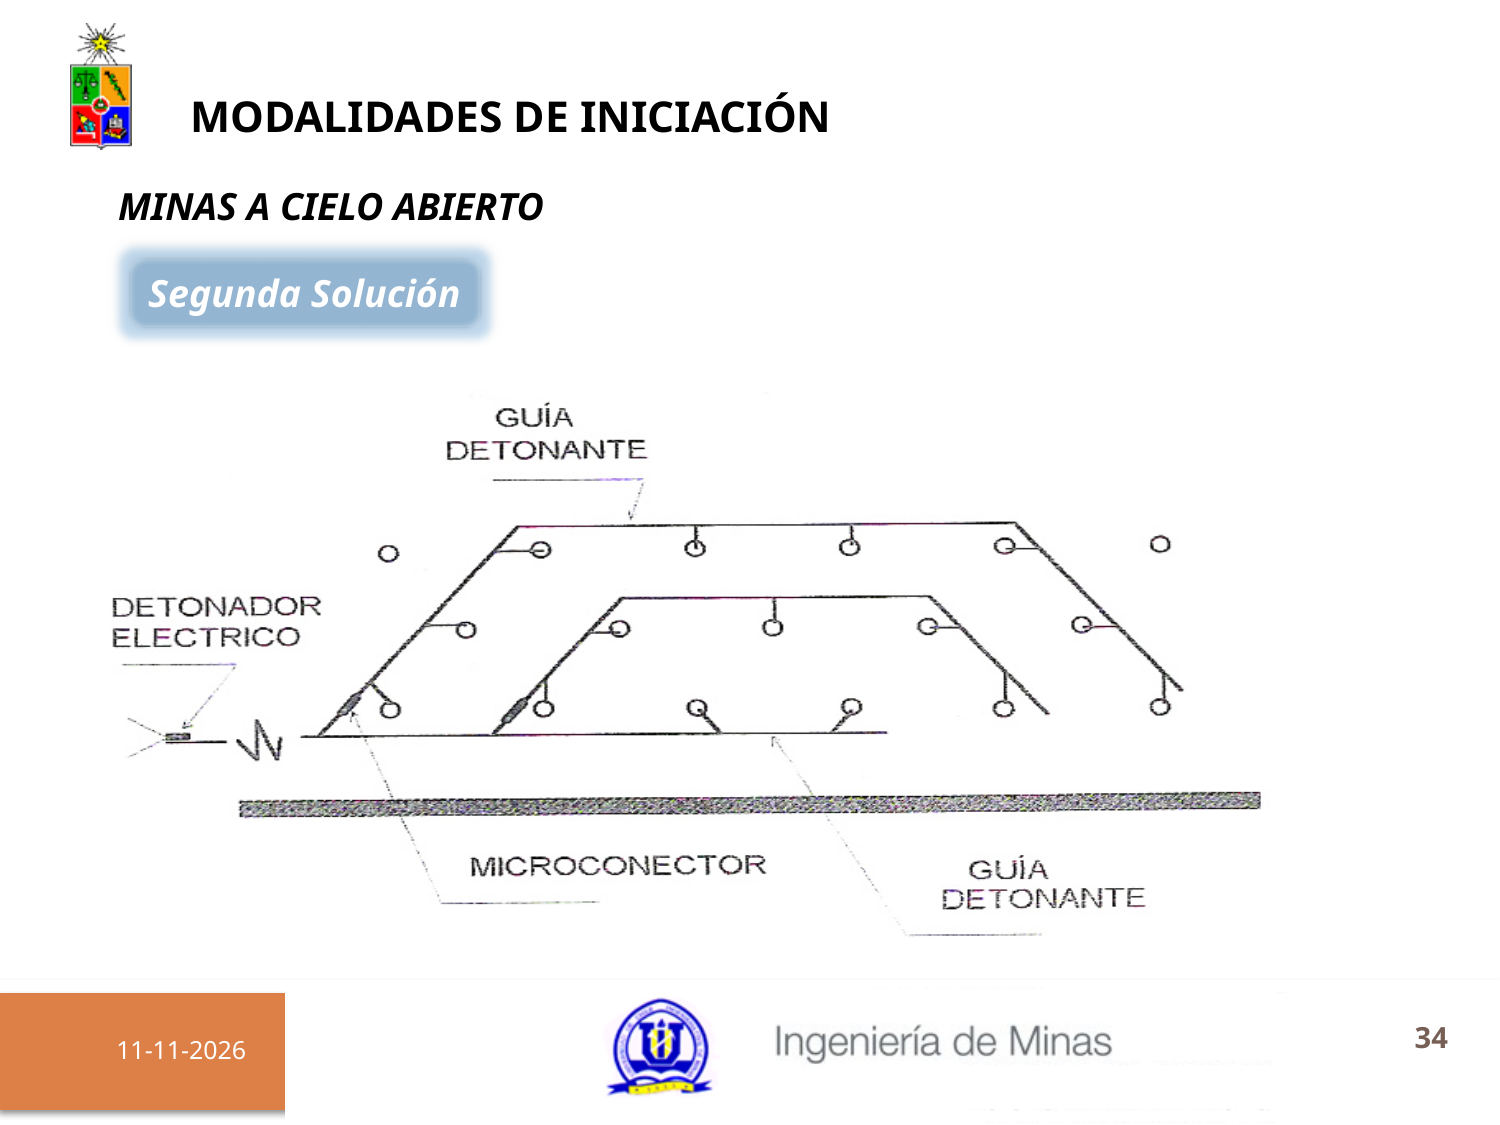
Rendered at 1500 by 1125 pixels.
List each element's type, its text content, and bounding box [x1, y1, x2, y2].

text_box Minas a cielo abierto [103, 175, 560, 236]
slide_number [12, 995, 279, 1108]
text_box Modalidades de iniciación [175, 81, 1266, 148]
text_box Segunda Solución [136, 265, 475, 322]
picture [285, 980, 1500, 1125]
picture [81, 386, 1290, 979]
picture [69, 23, 132, 151]
